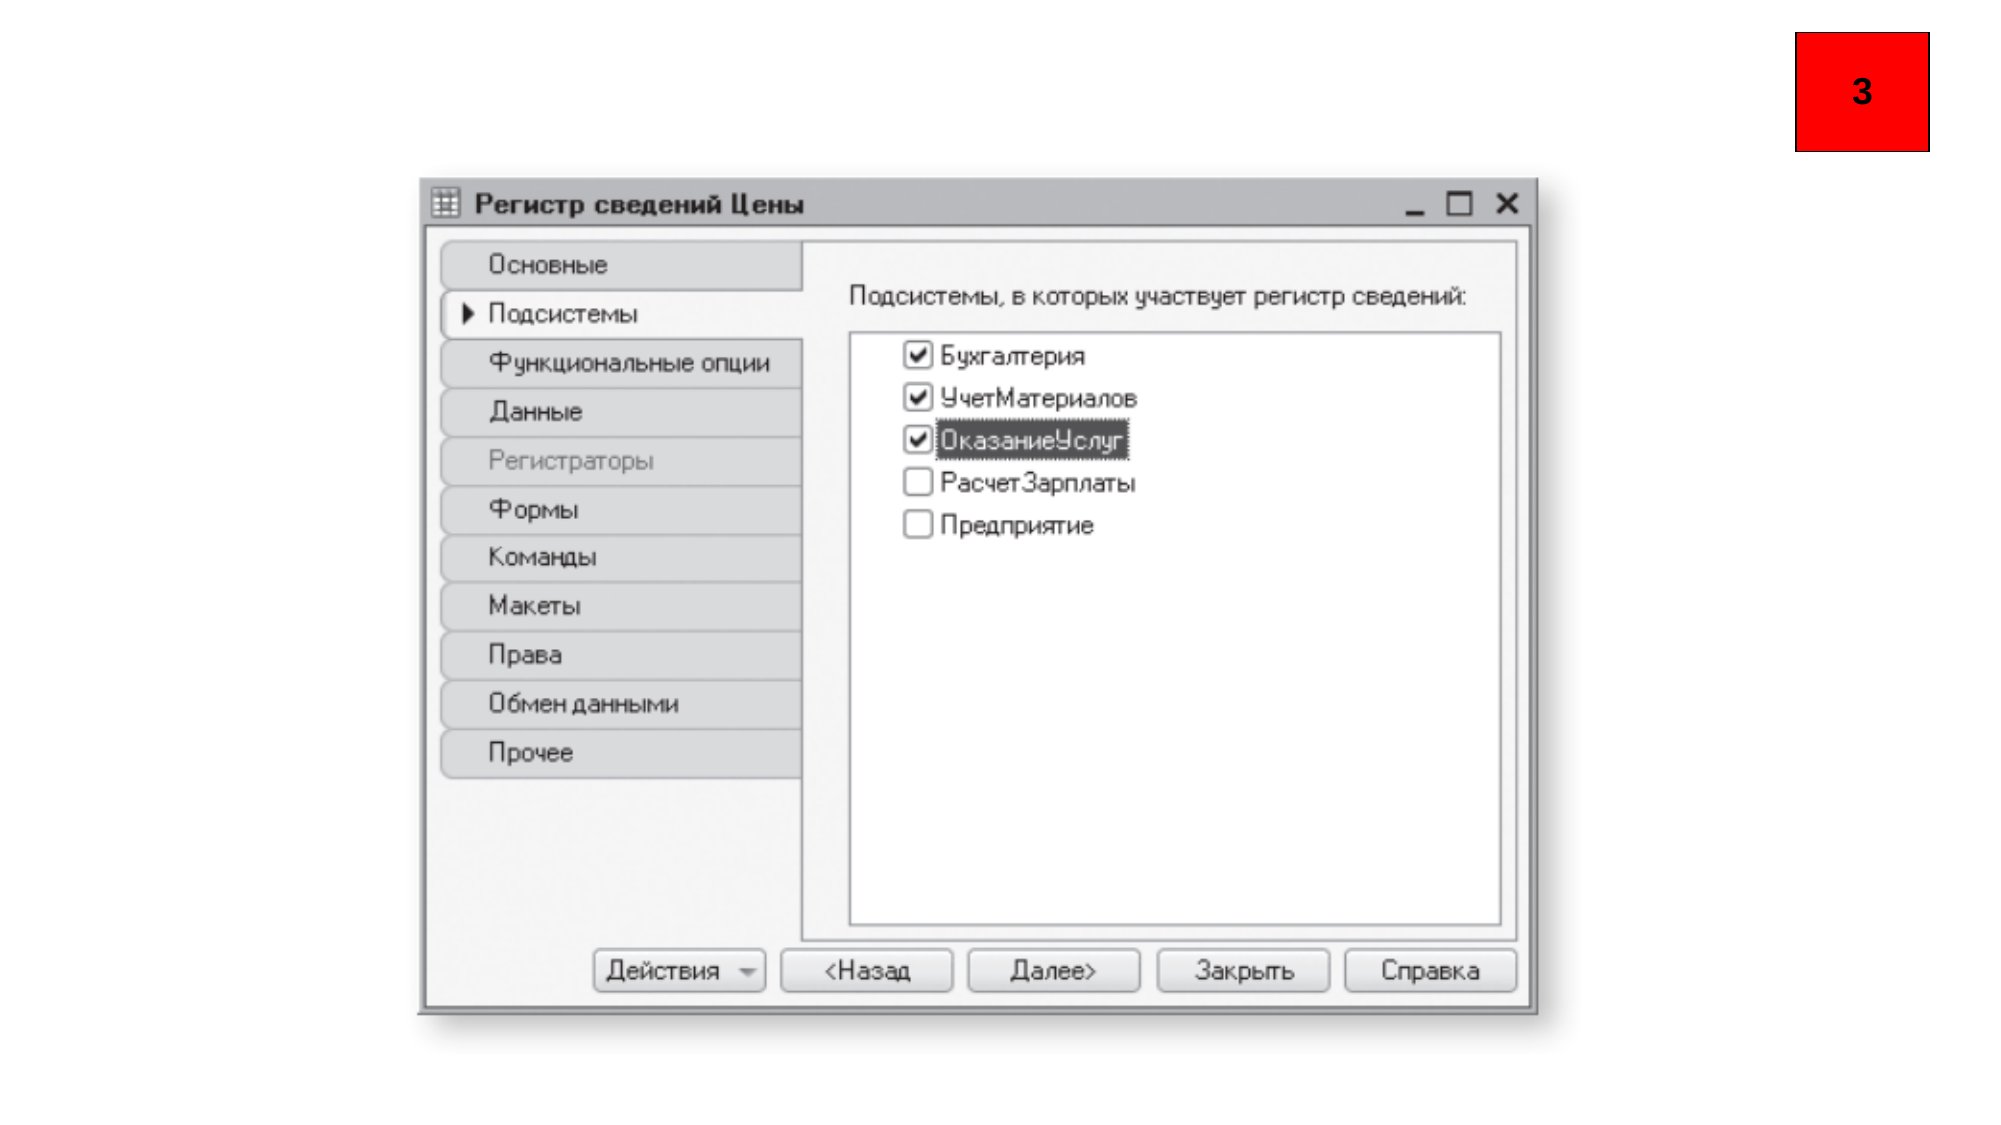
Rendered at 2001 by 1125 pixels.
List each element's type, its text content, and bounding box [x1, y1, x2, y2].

picture [386, 151, 1587, 1054]
title 3 [1795, 32, 1930, 152]
